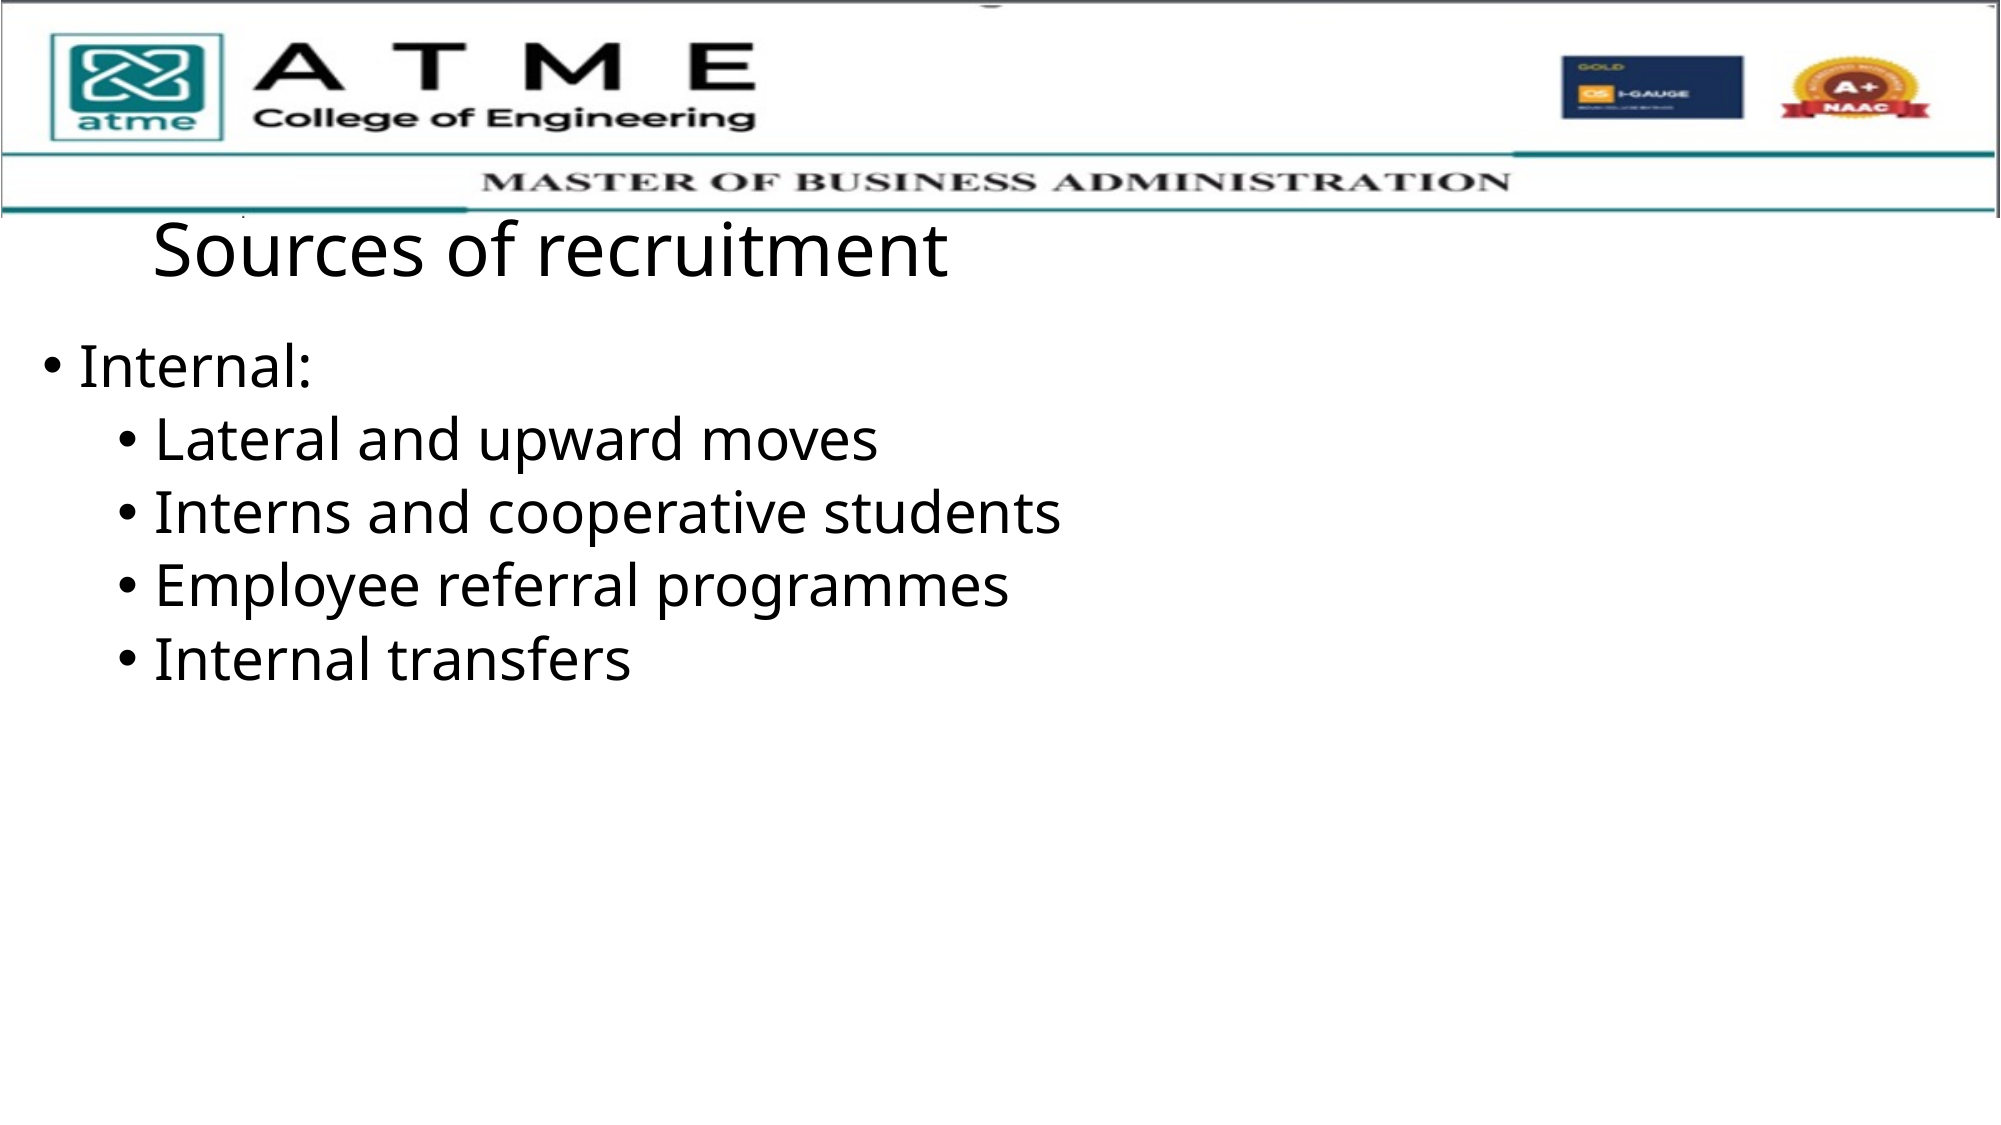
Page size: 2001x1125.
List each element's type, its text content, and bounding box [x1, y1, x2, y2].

title Sources of recruitment [137, 204, 1863, 300]
picture [1, 0, 2000, 218]
list Internal: Lateral and upward moves Interns and cooperative students Employee referral programmes Internal transfers [27, 329, 1975, 1091]
